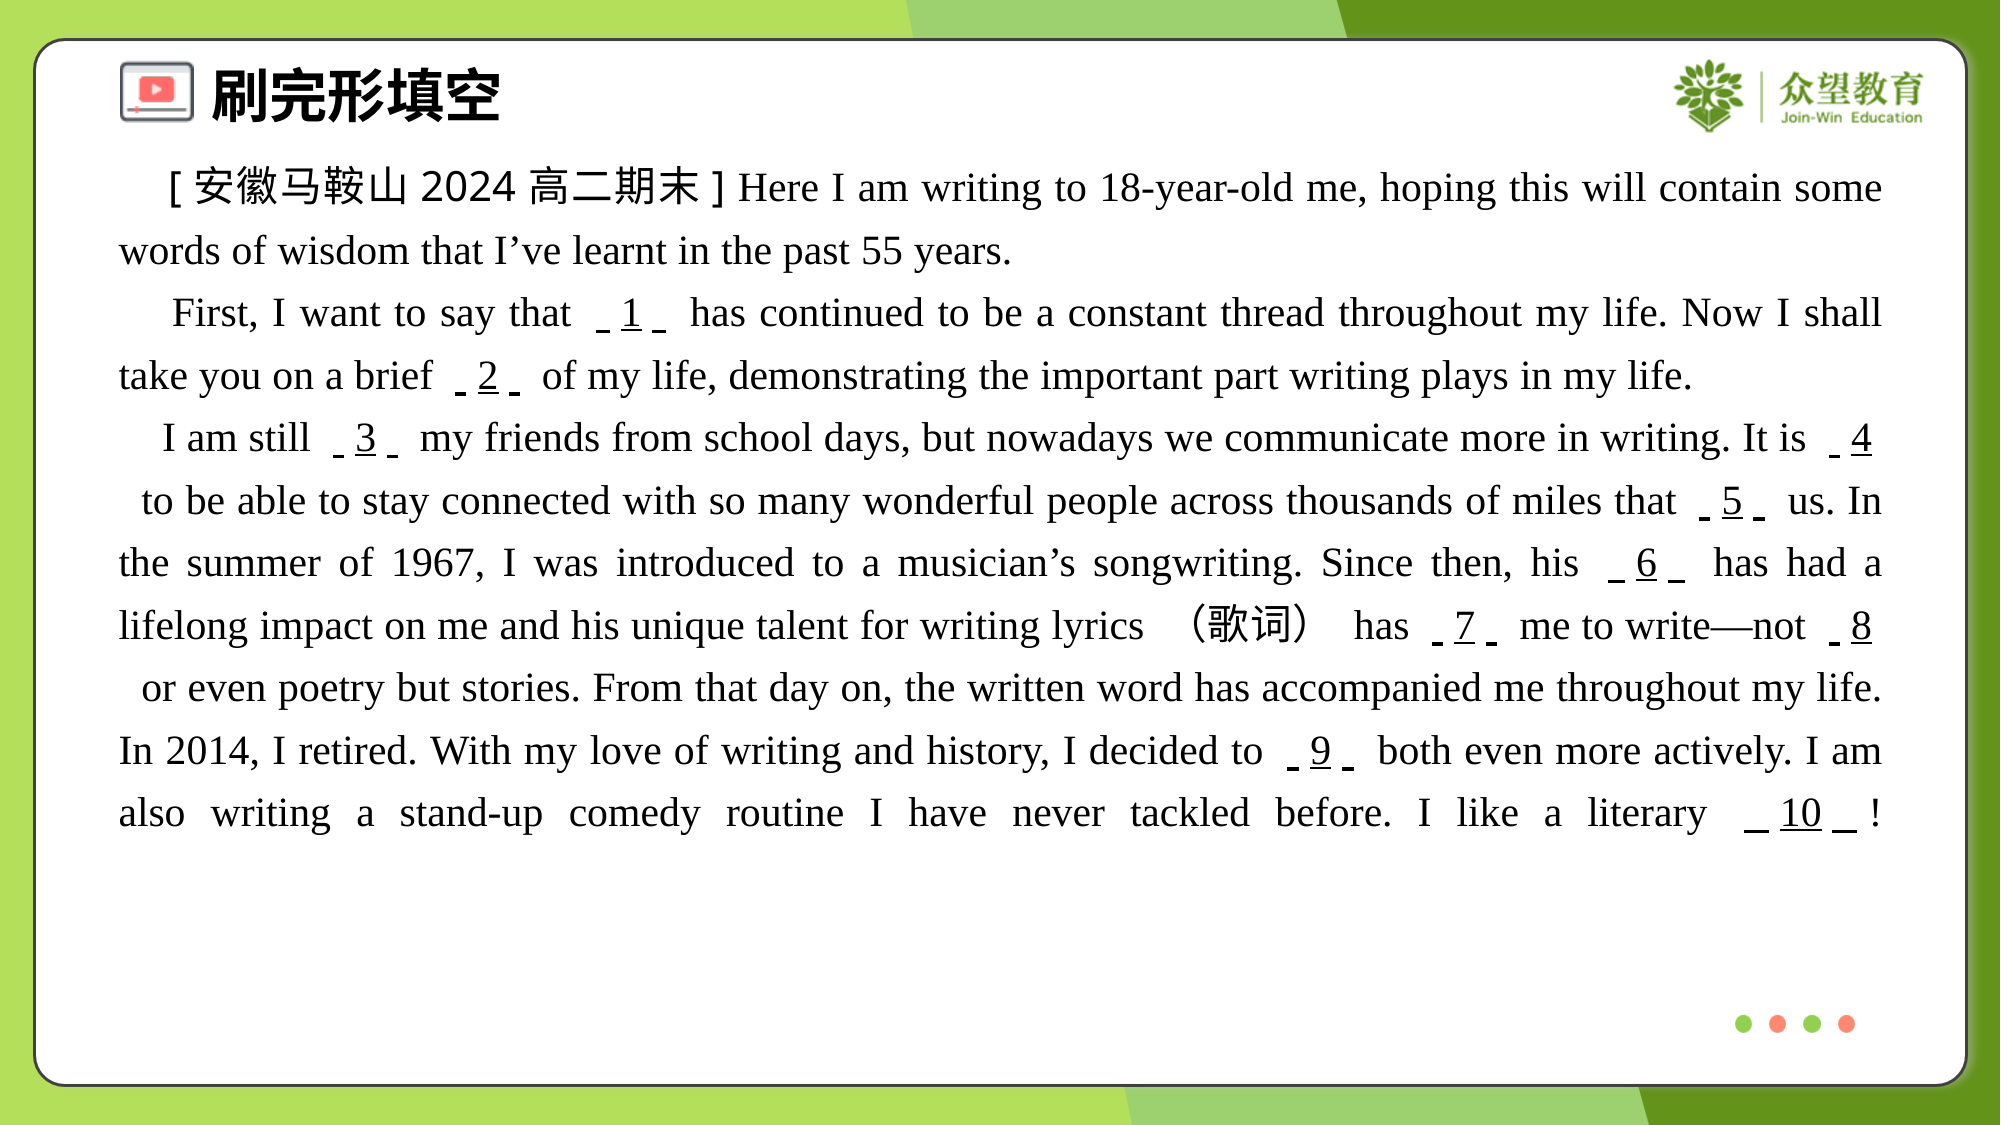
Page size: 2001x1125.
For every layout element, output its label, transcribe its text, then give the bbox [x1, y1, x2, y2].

picture [0, 0, 2000, 1125]
text_box [安徽马鞍山2024高二期末] Here I am writing to 18-year-old me, hoping this will contain some words of wisdom that I’ve learnt in the past 55 years. First, I want to say that . .1. . has continued to be a constant thread throughout my life. Now I shall take you on a brief . .2. . of my life, demonstrating the important part writing plays in my life. I am still . .3. . my friends from school days, but nowadays we communicate more in writing. It is . .4. . to be able to stay connected with so many wonderful people across thousands of miles that . .5. . us. In the summer of 1967, I was introduced to a musician’s songwriting. Since then, his . .6. . has had a lifelong impact on me and his unique talent for writing lyrics （歌词） has . .7. . me to write—not . .8. . or even poetry but stories. From that day on, the written word has accompanied me throughout my life. In 2014, I retired. With my love of writing and history, I decided to . .9. . both even more actively. I am also writing a stand-up comedy routine I have never tackled before. I like a literary . .10. .!#3 [118, 147, 1883, 954]
